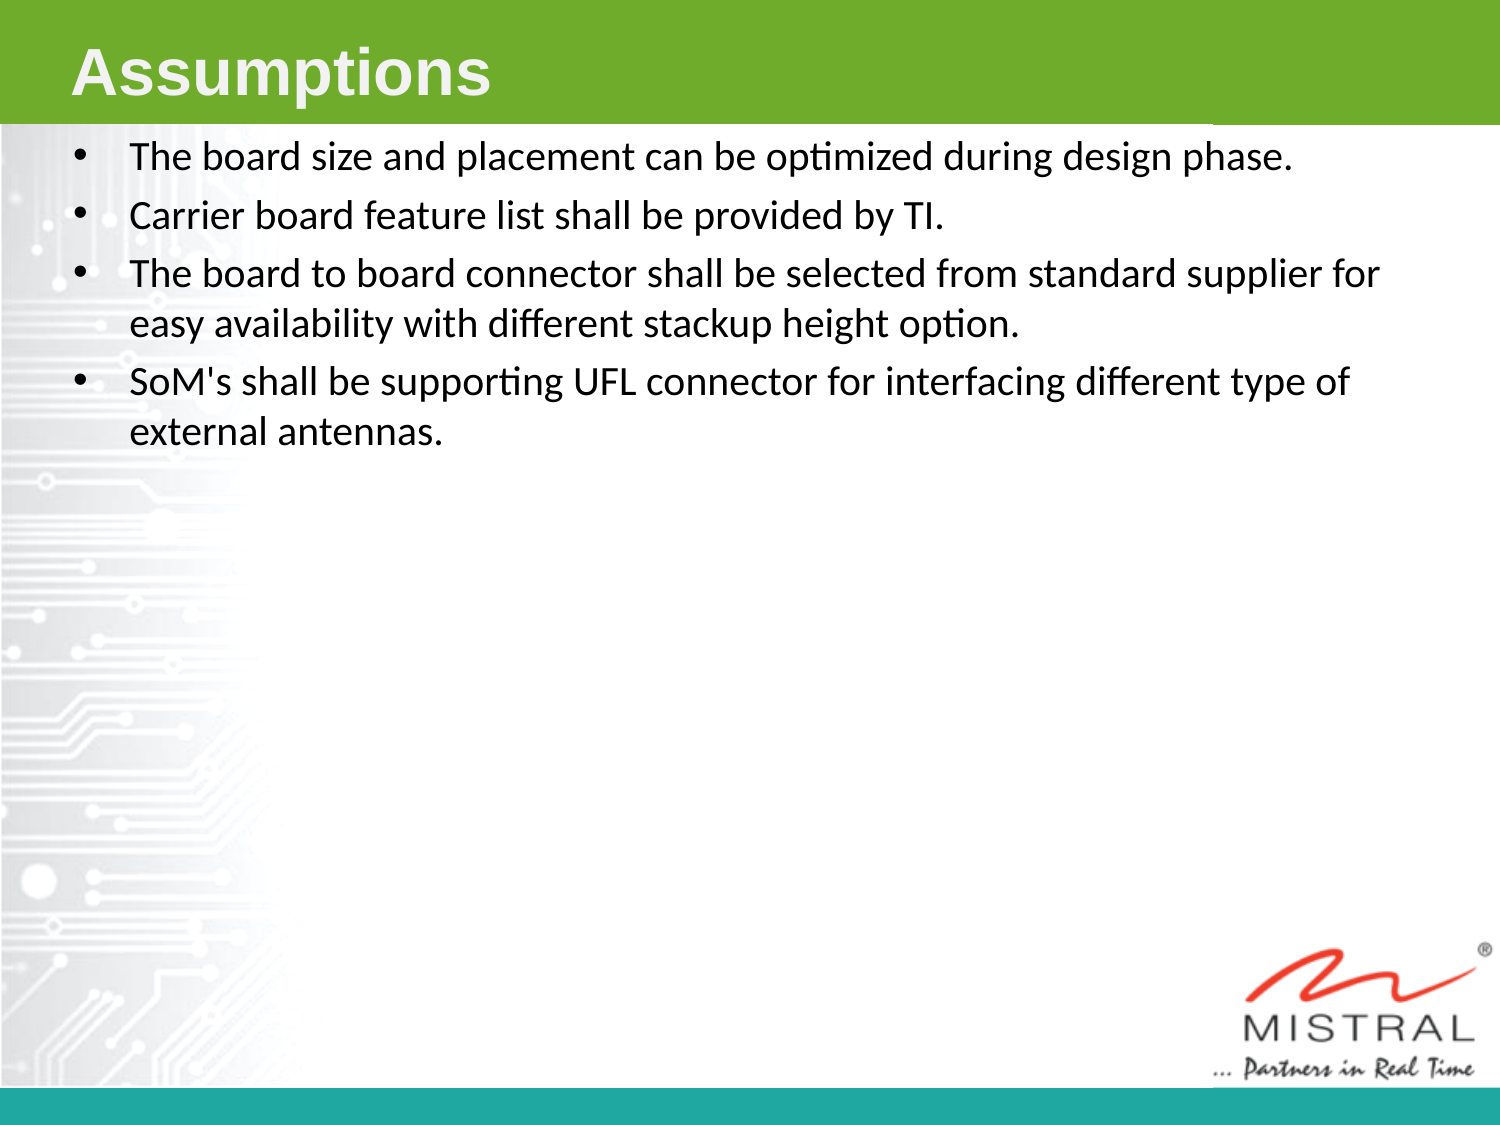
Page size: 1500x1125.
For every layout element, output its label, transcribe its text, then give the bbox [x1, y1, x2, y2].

picture [1213, 937, 1500, 1088]
title Assumptions [55, 9, 1406, 128]
list The board size and placement can be optimized during design phase. Carrier board feature list shall be provided by TI. The board to board connector shall be selected from standard supplier for easy availability with different stackup height option. SoM's shall be supporting UFL connector for interfacing different type of external antennas. [58, 121, 1408, 864]
